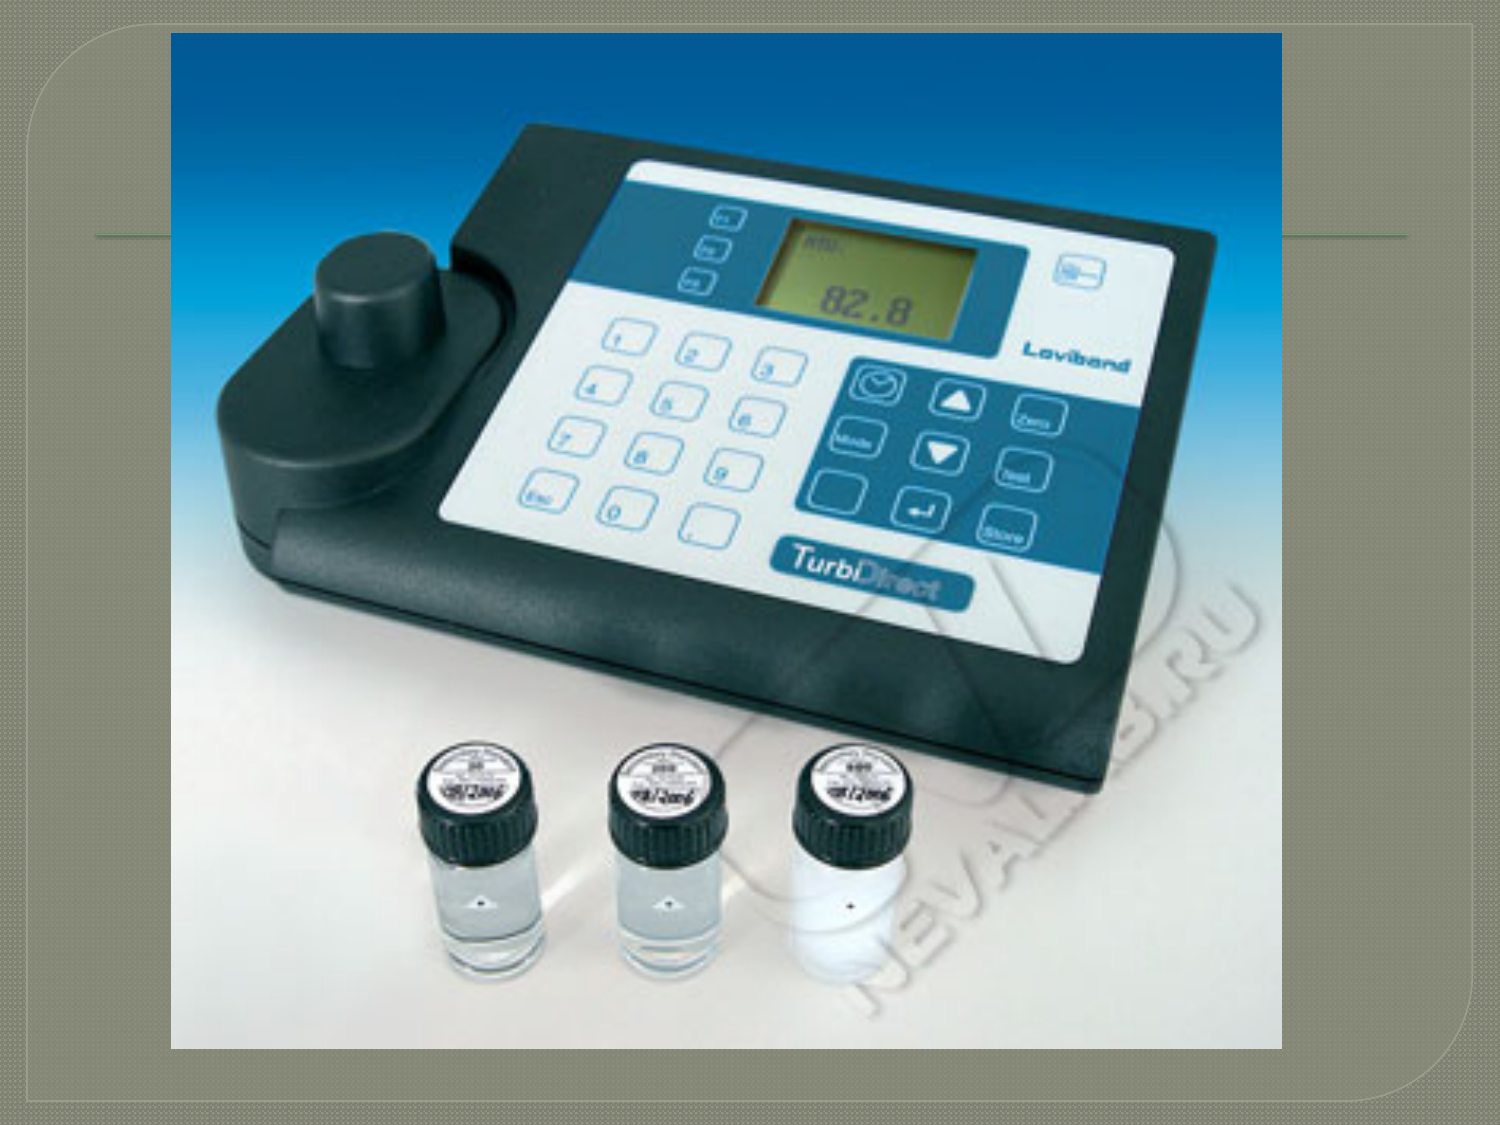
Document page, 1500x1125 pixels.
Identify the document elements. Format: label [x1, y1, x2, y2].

picture [170, 32, 1282, 1049]
